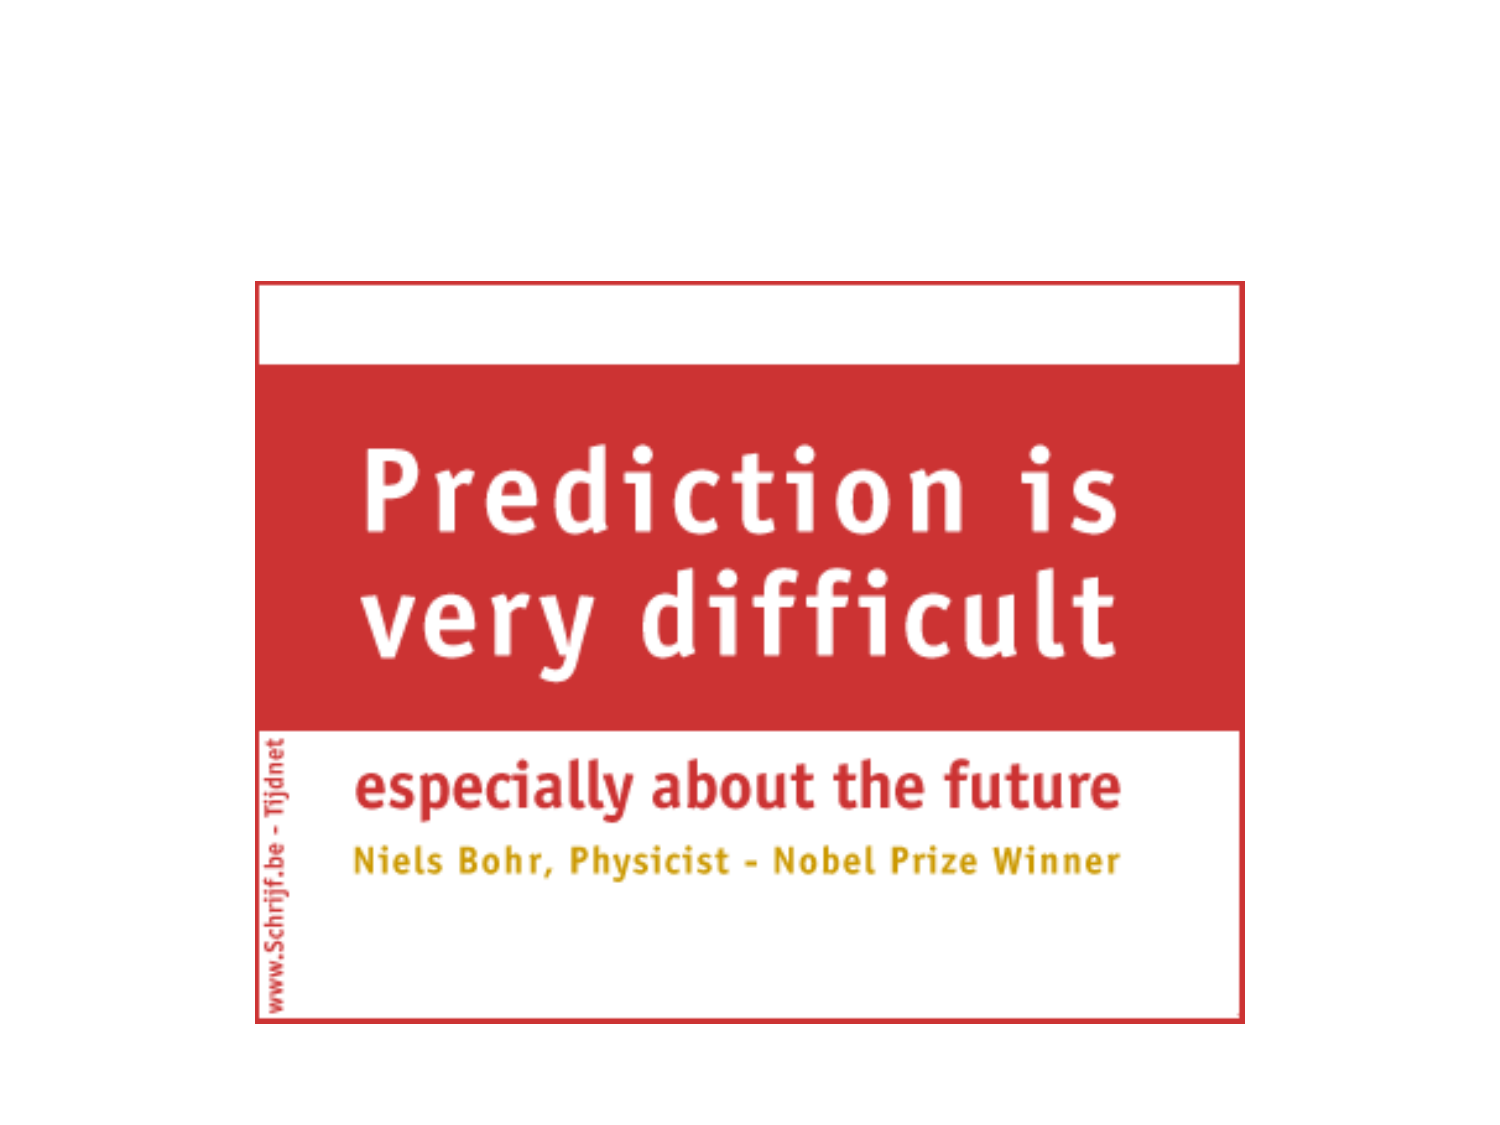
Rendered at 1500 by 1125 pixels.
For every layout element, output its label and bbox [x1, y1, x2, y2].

list [74, 281, 1426, 1025]
